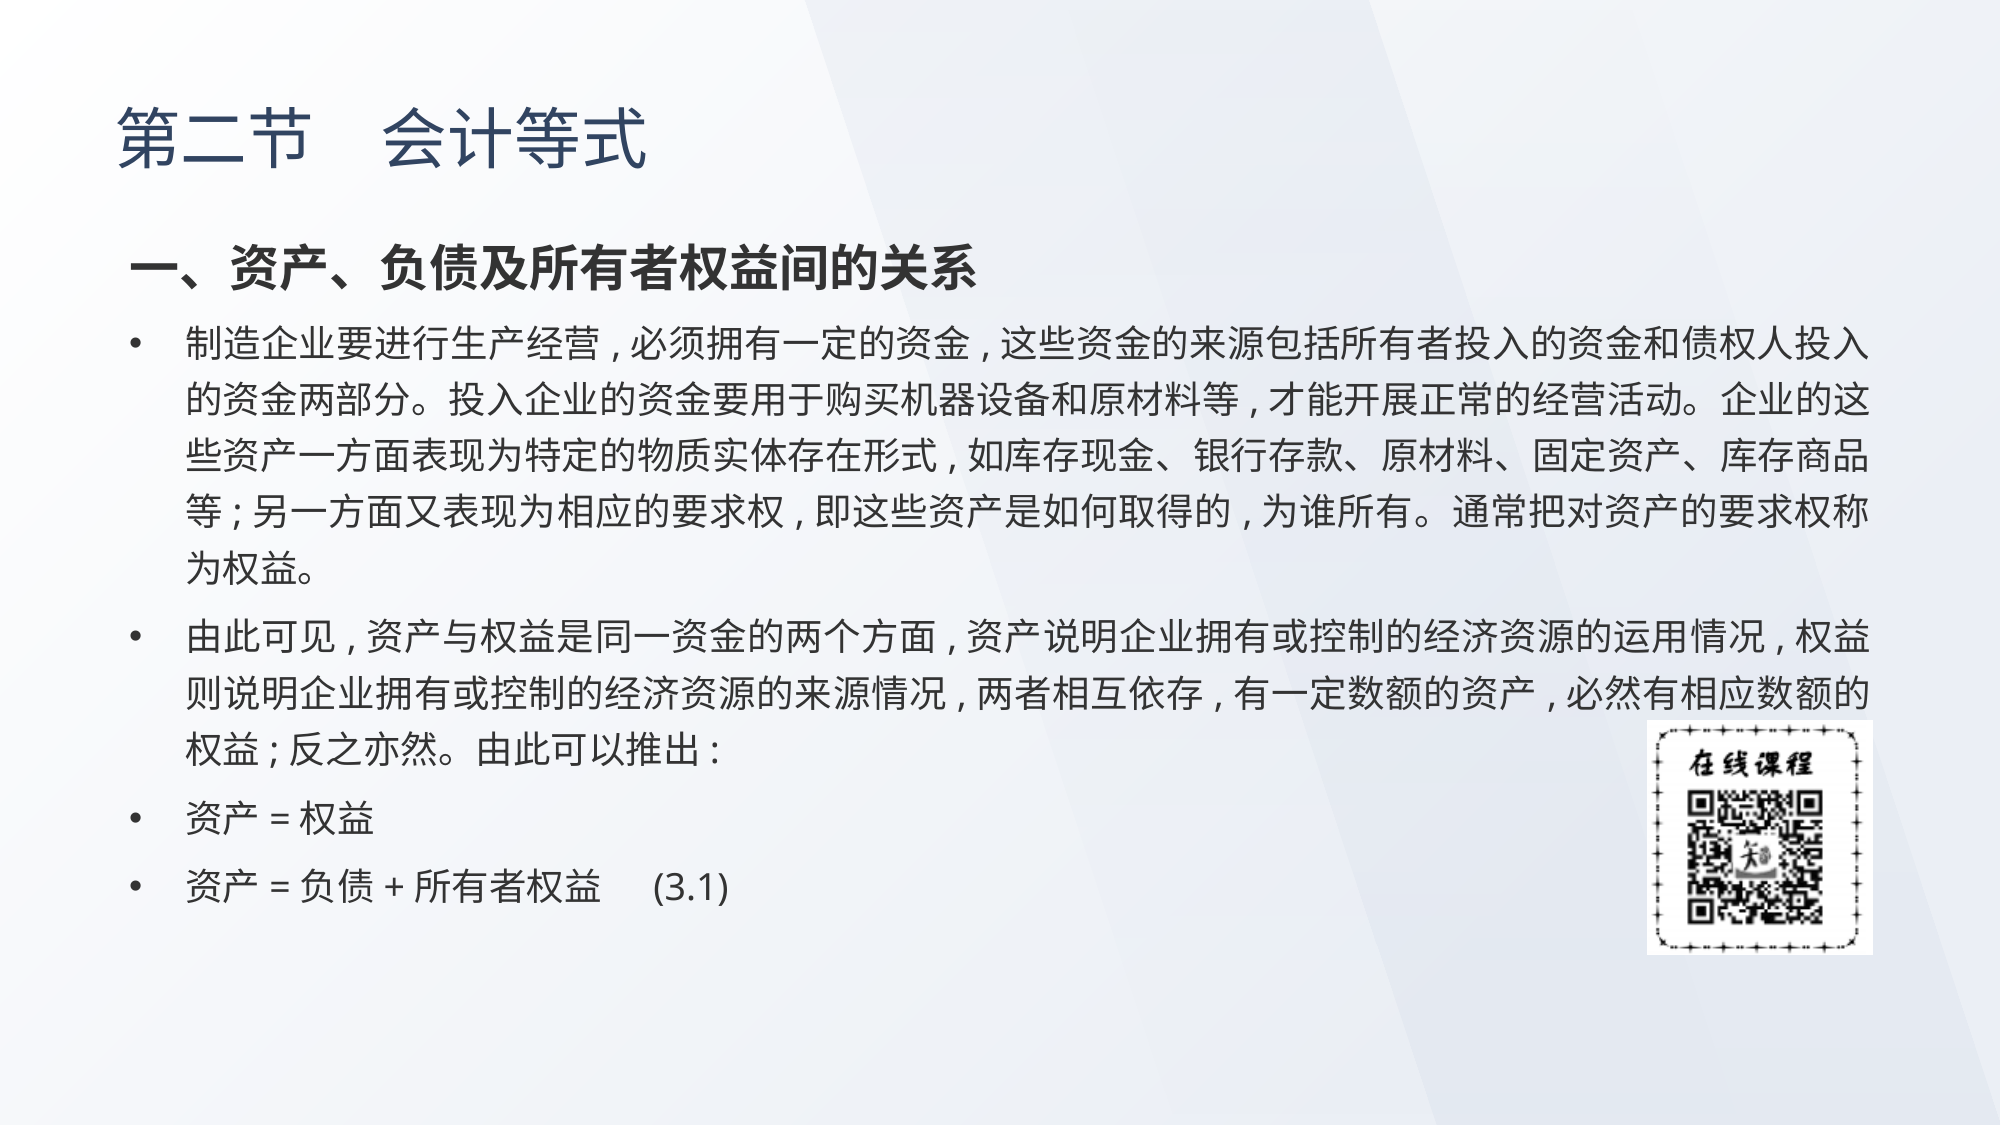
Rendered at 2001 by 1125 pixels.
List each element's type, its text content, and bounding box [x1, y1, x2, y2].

title 第二节 会计等式 [114, 59, 1886, 178]
text_box 一、资产、负债及所有者权益间的关系 制造企业要进行生产经营,必须拥有一定的资金,这些资金的来源包括所有者投入的资金和债权人投入的资金两部分。投入企业的资金要用于购买机器设备和原材料等,才能开展正常的经营活动。企业的这些资产一方面表现为特定的物质实体存在形式,如库存现金、银行存款、原材料、固定资产、库存商品等;另一方面又表现为相应的要求权,即这些资产是如何取得的,为谁所有。通常把对资产的要求权称为权益。 由此可见,资产与权益是同一资金的两个方面,资产说明企业拥有或控制的经济资源的运用情况,权益则说明企业拥有或控制的经济资源的来源情况,两者相互依存,有一定数额的资产,必然有相应数额的权益;反之亦然。由此可以推出: 资产=权益 资产=负债+所有者权益 (3.1) [114, 213, 1886, 1013]
picture [1647, 720, 1873, 955]
